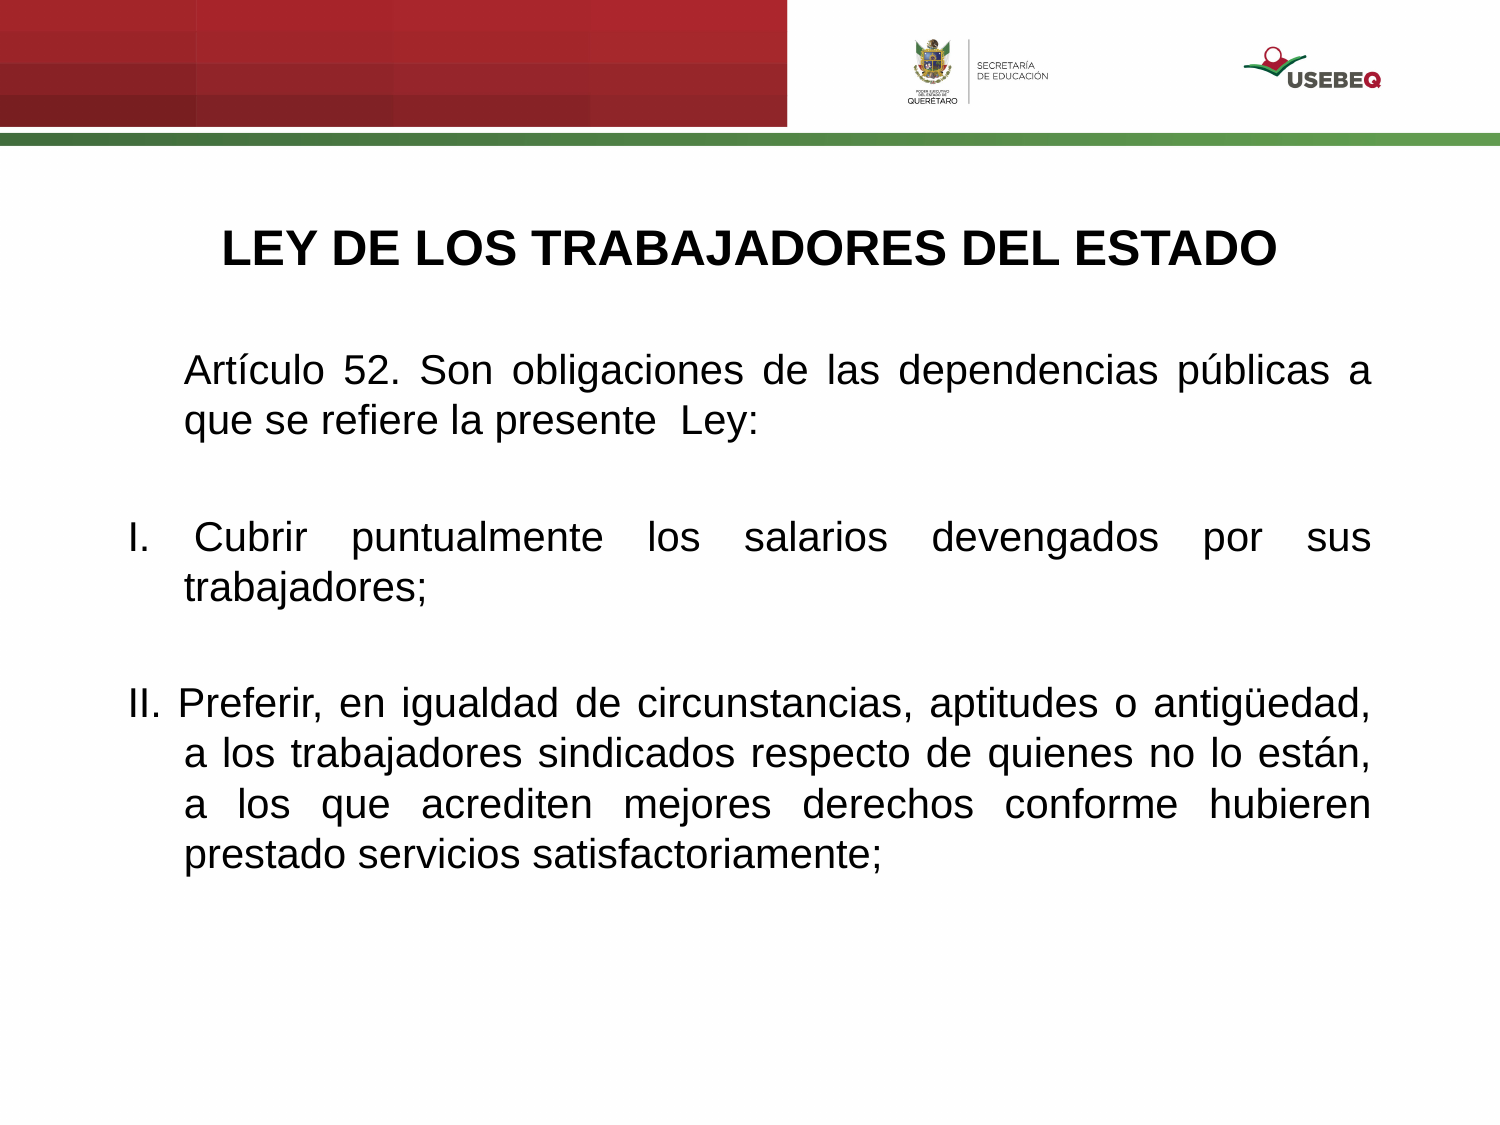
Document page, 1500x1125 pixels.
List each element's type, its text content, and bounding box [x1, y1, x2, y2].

list LEY DE LOS TRABAJADORES DEL ESTADO Artículo 52. Son obligaciones de las dependencias públicas a que se refiere la presente Ley: I. Cubrir puntualmente los salarios devengados por sus trabajadores; II. Preferir, en igualdad de circunstancias, aptitudes o antigüedad, a los trabajadores sindicados respecto de quienes no lo están, a los que acrediten mejores derechos conforme hubieren prestado servicios satisfactoriamente; [112, 208, 1388, 1063]
picture [0, 0, 1500, 1125]
